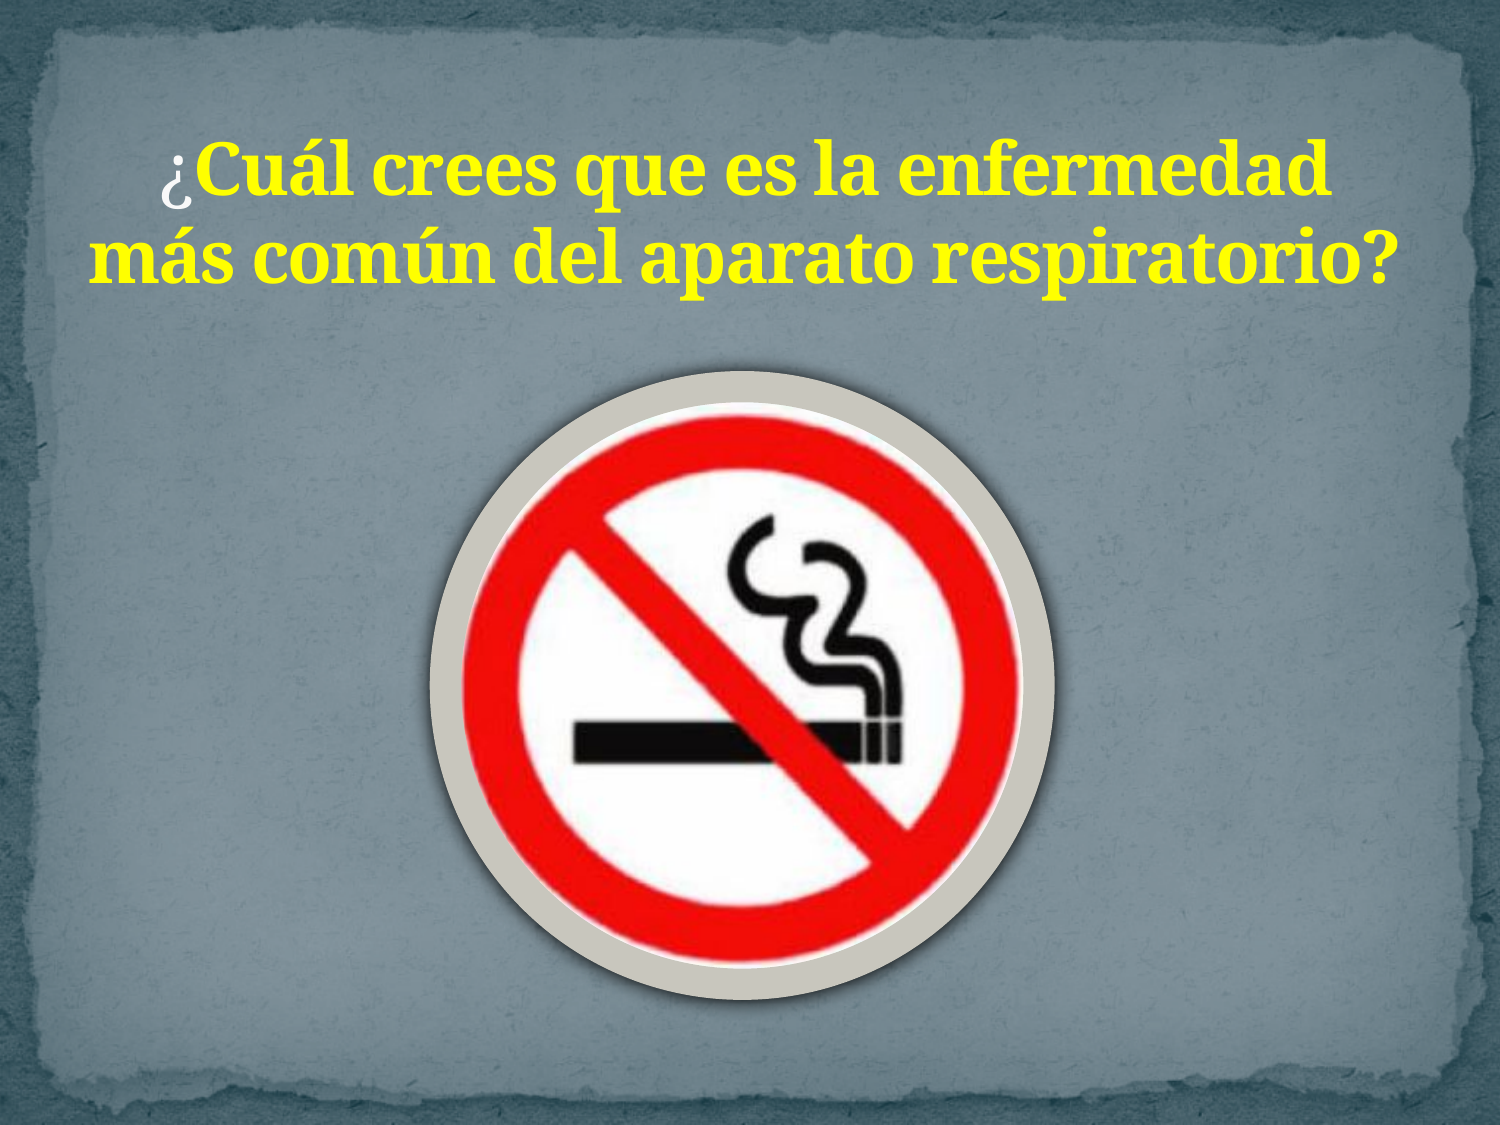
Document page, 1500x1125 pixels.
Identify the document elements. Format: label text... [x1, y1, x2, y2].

title ¿Cuál crees que es la enfermedad más común del aparato respiratorio? [70, 105, 1421, 306]
picture [446, 387, 1040, 985]
